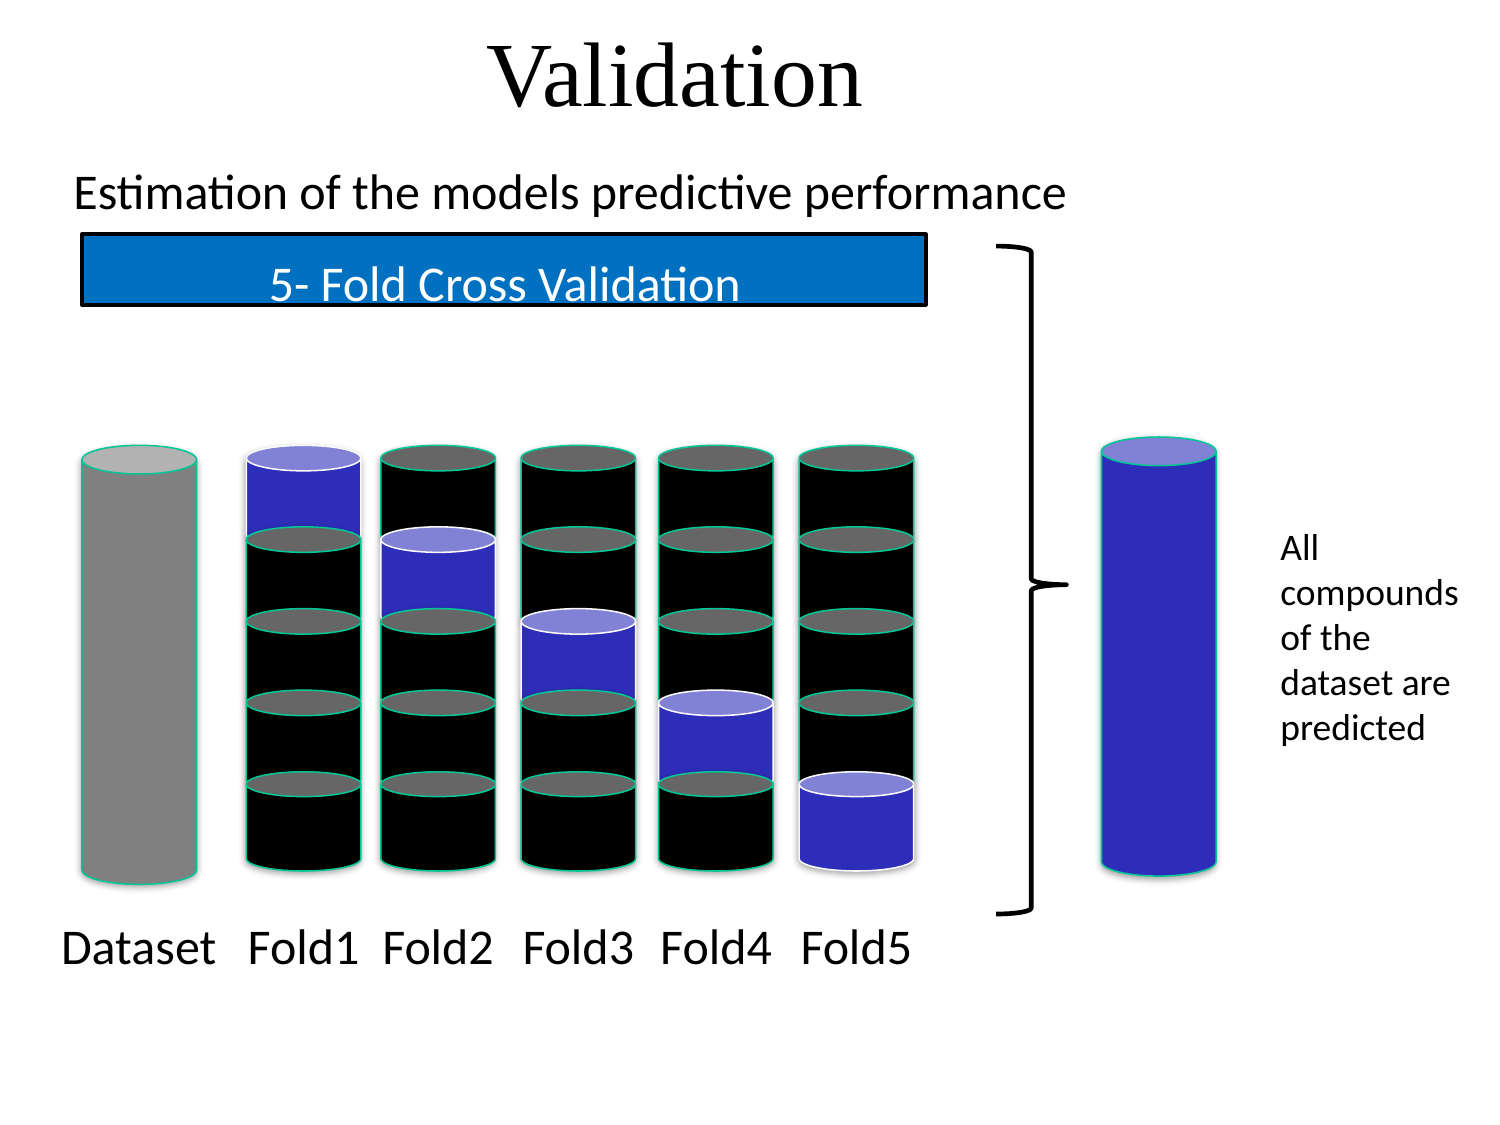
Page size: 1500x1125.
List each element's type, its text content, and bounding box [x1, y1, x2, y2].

text_box All compounds of the dataset are predicted [1265, 515, 1477, 756]
text_box Fold3 [507, 907, 645, 982]
text_box Dataset [46, 907, 231, 982]
text_box Fold1 [232, 907, 367, 982]
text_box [658, 445, 774, 872]
text_box Fold5 [787, 907, 927, 982]
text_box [798, 445, 914, 872]
text_box [996, 245, 1068, 915]
text_box 5- Fold Cross Validation [254, 243, 756, 319]
text_box Fold2 [367, 907, 507, 982]
table_cell Y7 [1103, 438, 1215, 464]
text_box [380, 445, 496, 872]
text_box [246, 445, 362, 872]
text_box [81, 444, 198, 886]
text_box Fold4 [645, 907, 787, 982]
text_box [520, 445, 636, 872]
table_cell Y3 [83, 447, 195, 473]
text_box [1100, 436, 1217, 877]
text_box [80, 232, 928, 307]
text_box Estimation of the models predictive performance [58, 152, 1172, 228]
title Validation [0, 0, 1350, 141]
